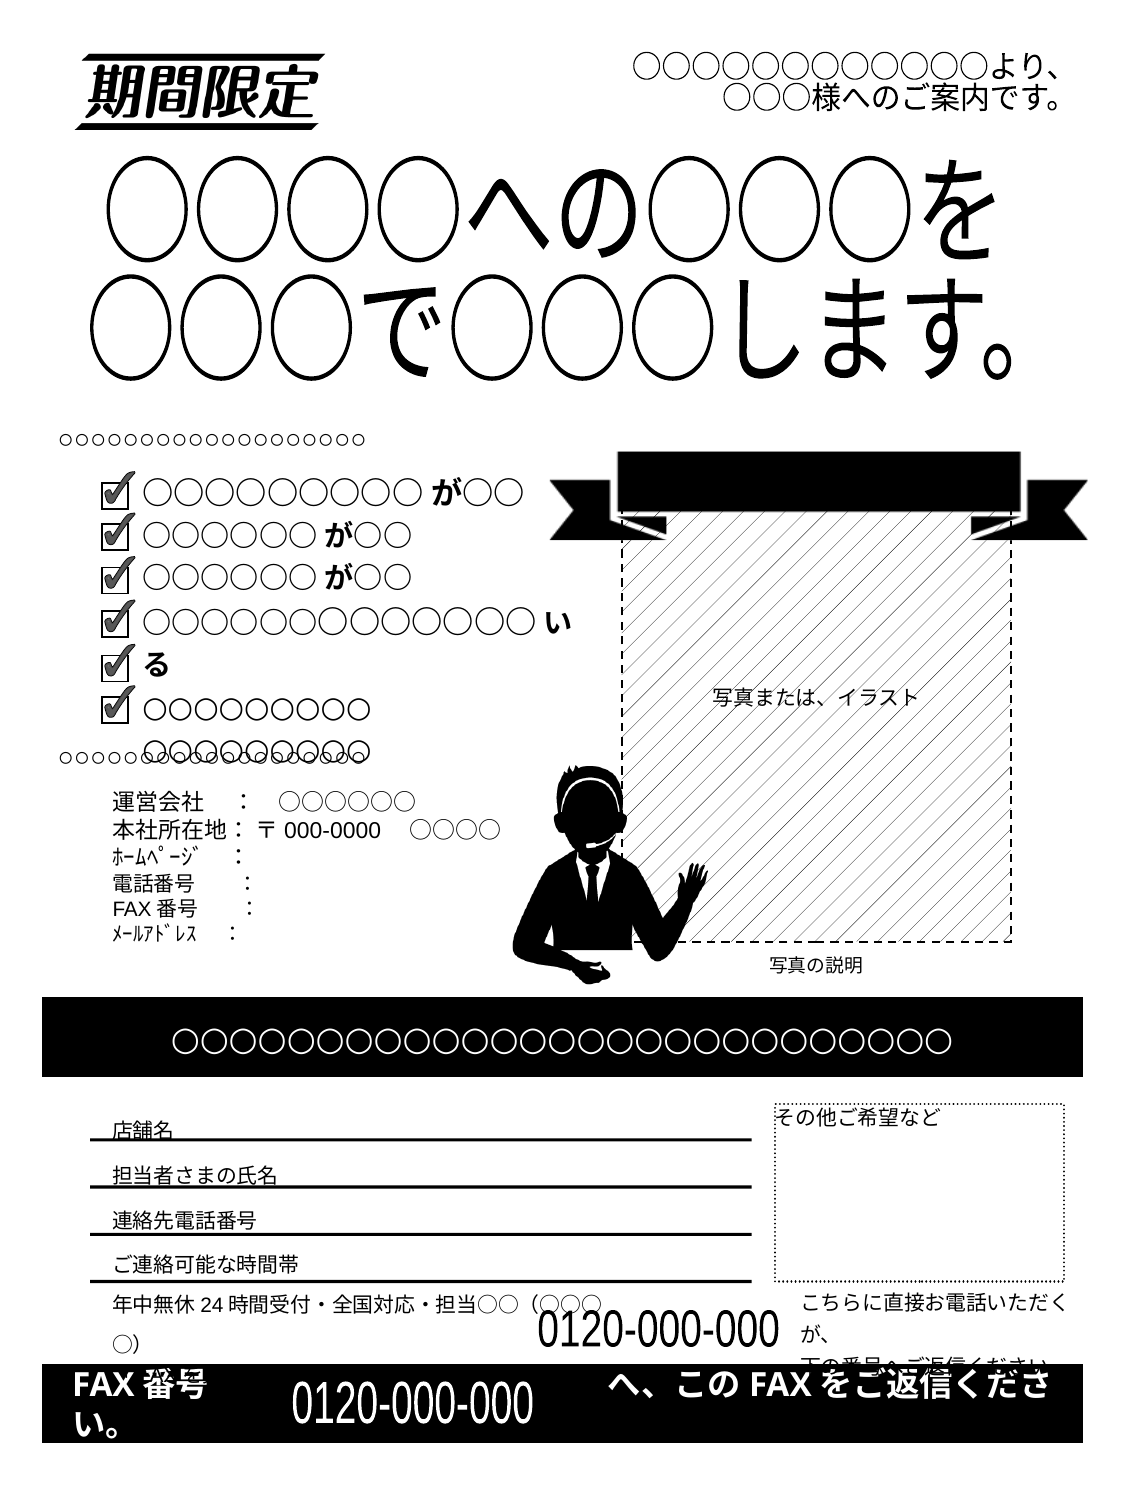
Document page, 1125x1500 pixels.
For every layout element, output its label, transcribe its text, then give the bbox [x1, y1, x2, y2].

text_box FAX番号 へ、このFAXをご返信ください。 [42, 1364, 1082, 1443]
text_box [101, 555, 136, 594]
text_box ○○○○○○○○○○○○○○○○○○○ [42, 725, 610, 779]
text_box ○○○○○○○○○○○○より、 ○○○様へのご案内です。 [931, 82, 960, 112]
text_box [101, 684, 136, 724]
picture [505, 759, 714, 990]
text_box ○○○○○○○○○○○○○○○○○○○ [42, 407, 610, 461]
text_box こちらに直接お電話いただくが、 下の番号へご返信ください。 [785, 1274, 1105, 1387]
picture [537, 436, 1099, 556]
text_box 写真の説明 [727, 946, 905, 984]
text_box ○○○○○○○○○○○○○○○○○○○○○○○○○○○ [42, 998, 1082, 1077]
text_box 店舗名 担当者さまの氏名 連絡先電話番号 ご連絡可能な時間帯 年中無休24時間受付・全国対応・担当○○（○○○○） 「FAXを見て」とお伝えいただくとスムーズです。 [97, 1187, 622, 1234]
picture [67, 42, 335, 140]
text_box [101, 470, 136, 510]
text_box 店舗名 担当者さまの氏名 連絡先電話番号 ご連絡可能な時間帯 年中無休24時間受付・全国対応・担当○○（○○○○） 「FAXを見て」とお伝えいただくとスムーズです。 [97, 1282, 622, 1395]
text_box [101, 515, 136, 551]
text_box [101, 599, 136, 638]
text_box 運営会社 ： ○○○○○○ 本社所在地： 〒000-0000 ○○○○ ﾎｰﾑﾍﾟｰｼﾞ ： 電話番号 ： FAX番号 ： ﾒｰﾙｱﾄﾞﾚｽ ： [97, 780, 500, 953]
text_box 店舗名 担当者さまの氏名 連絡先電話番号 ご連絡可能な時間帯 年中無休24時間受付・全国対応・担当○○（○○○○） 「FAXを見て」とお伝えいただくとスムーズです。 [97, 1089, 622, 1139]
text_box 写真または、イラスト [621, 564, 1012, 942]
text_box 店舗名 担当者さまの氏名 連絡先電話番号 ご連絡可能な時間帯 年中無休24時間受付・全国対応・担当○○（○○○○） 「FAXを見て」とお伝えいただくとスムーズです。 [97, 1140, 622, 1186]
text_box ○○○○○○○○○が○○ ○○○○○○が○○ ○○○○○○が○○ ○○○○○○○○○○○○○いる ○○○○○○○○○ ○○○○○○○○○ [127, 461, 610, 725]
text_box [101, 643, 136, 682]
text_box その他ご希望など [774, 1104, 1065, 1282]
text_box 店舗名 担当者さまの氏名 連絡先電話番号 ご連絡可能な時間帯 年中無休24時間受付・全国対応・担当○○（○○○○） 「FAXを見て」とお伝えいただくとスムーズです。 [97, 1235, 622, 1281]
